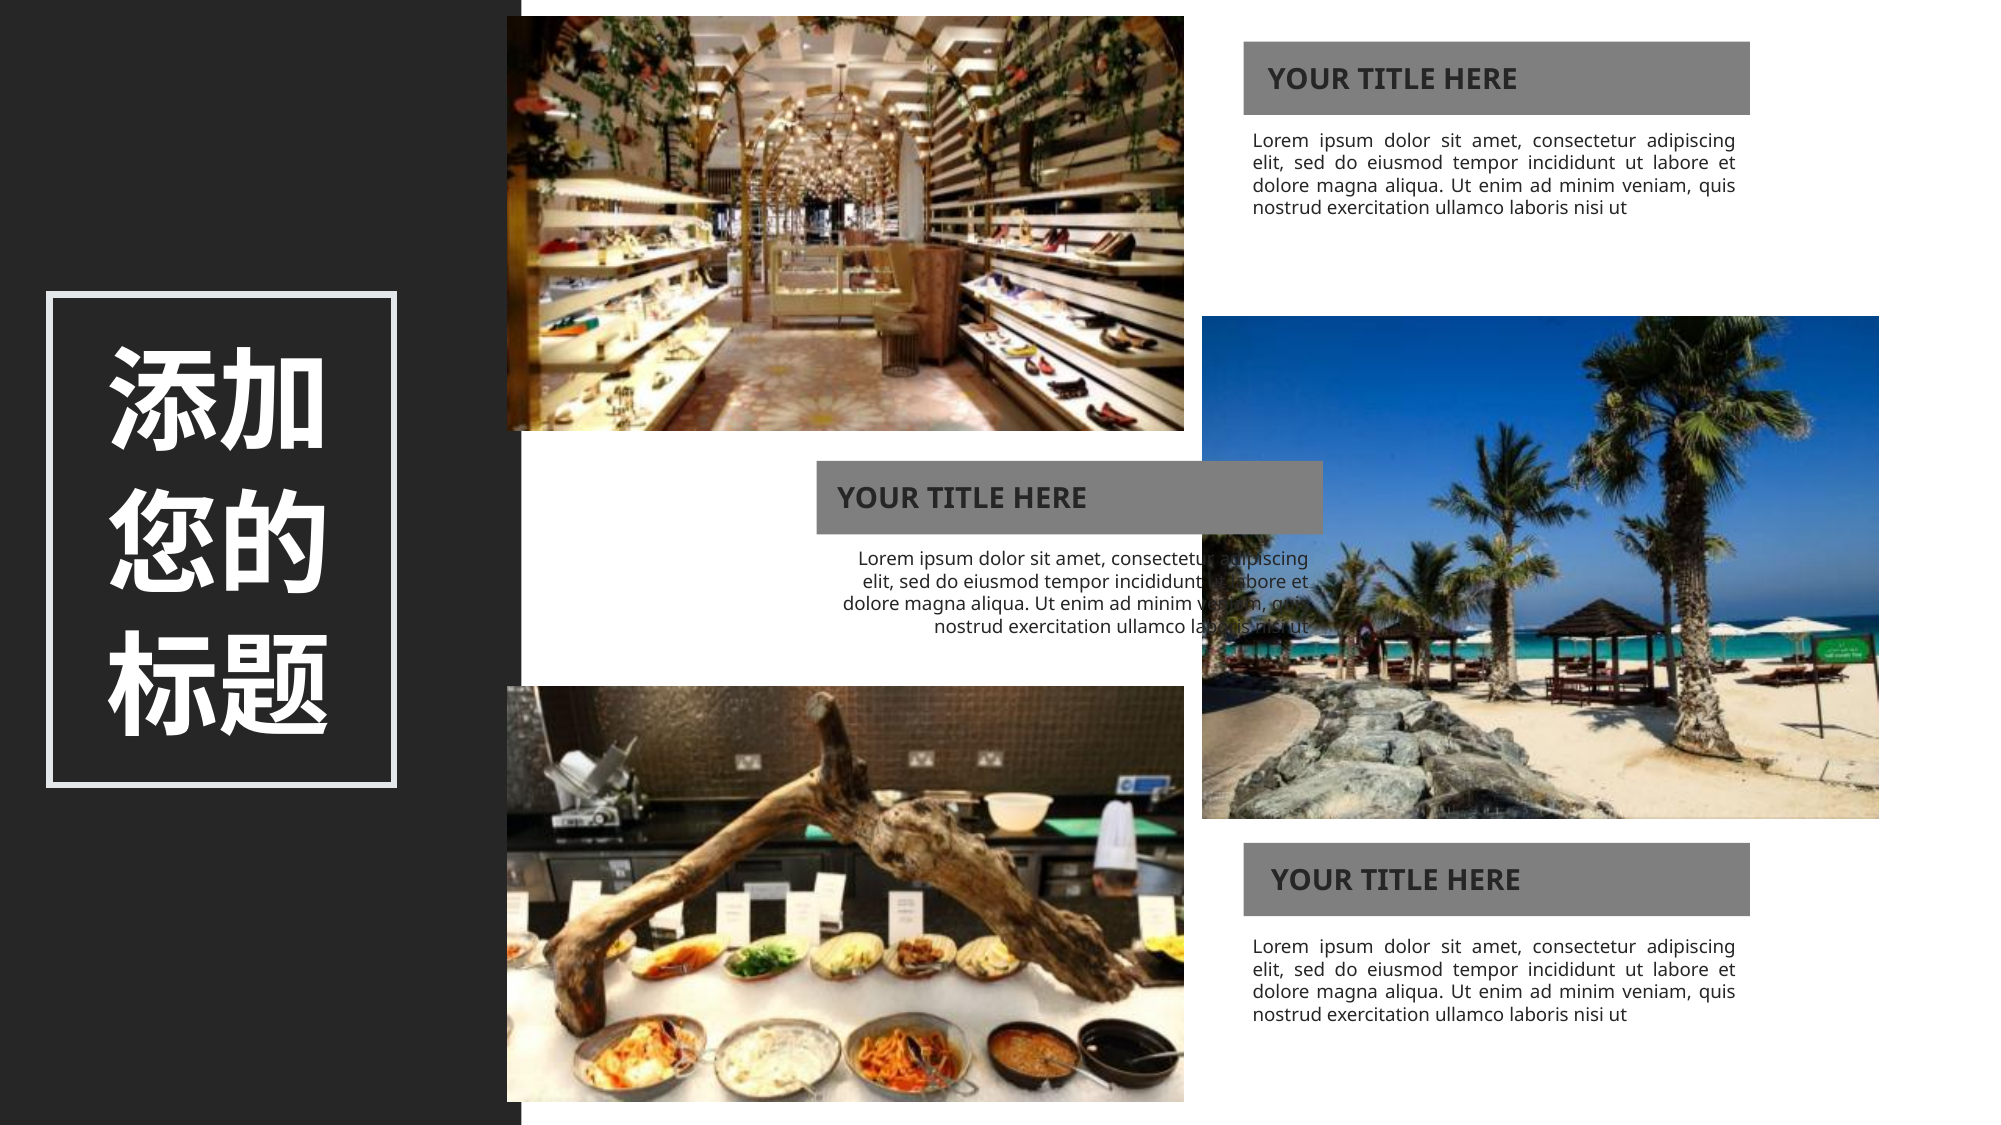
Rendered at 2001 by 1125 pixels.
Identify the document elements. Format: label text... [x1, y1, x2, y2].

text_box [811, 460, 1323, 646]
picture [507, 16, 1184, 431]
text_box [0, 0, 522, 1125]
picture [507, 686, 1184, 1102]
picture [1202, 316, 1879, 819]
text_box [1237, 842, 1750, 1034]
text_box [48, 294, 395, 786]
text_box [1237, 41, 1750, 228]
text_box 添加 您的 标题 [91, 337, 416, 585]
